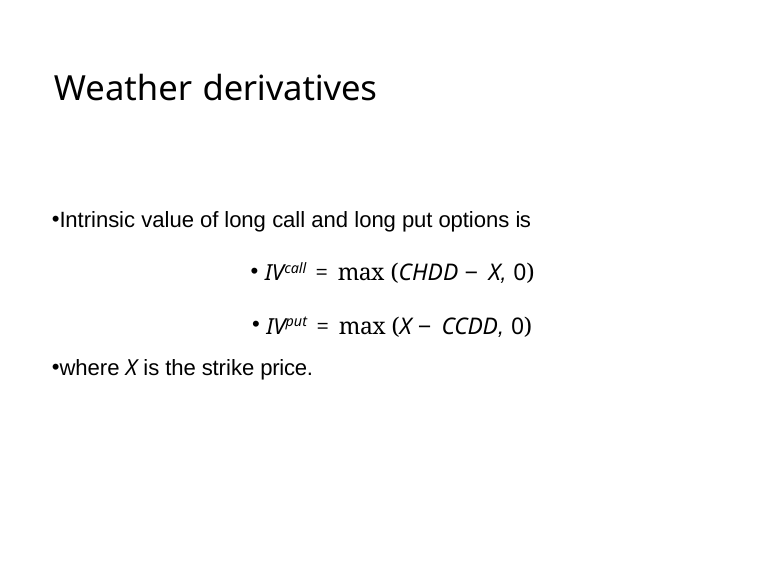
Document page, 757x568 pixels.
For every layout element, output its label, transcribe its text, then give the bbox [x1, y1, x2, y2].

list Intrinsic value of long call and long put options is IVcall = max (CHDD − X, 0) IVput = max (X − CCDD, 0) where X is the strike price. [51, 151, 705, 521]
title Weather derivatives [51, 36, 705, 134]
